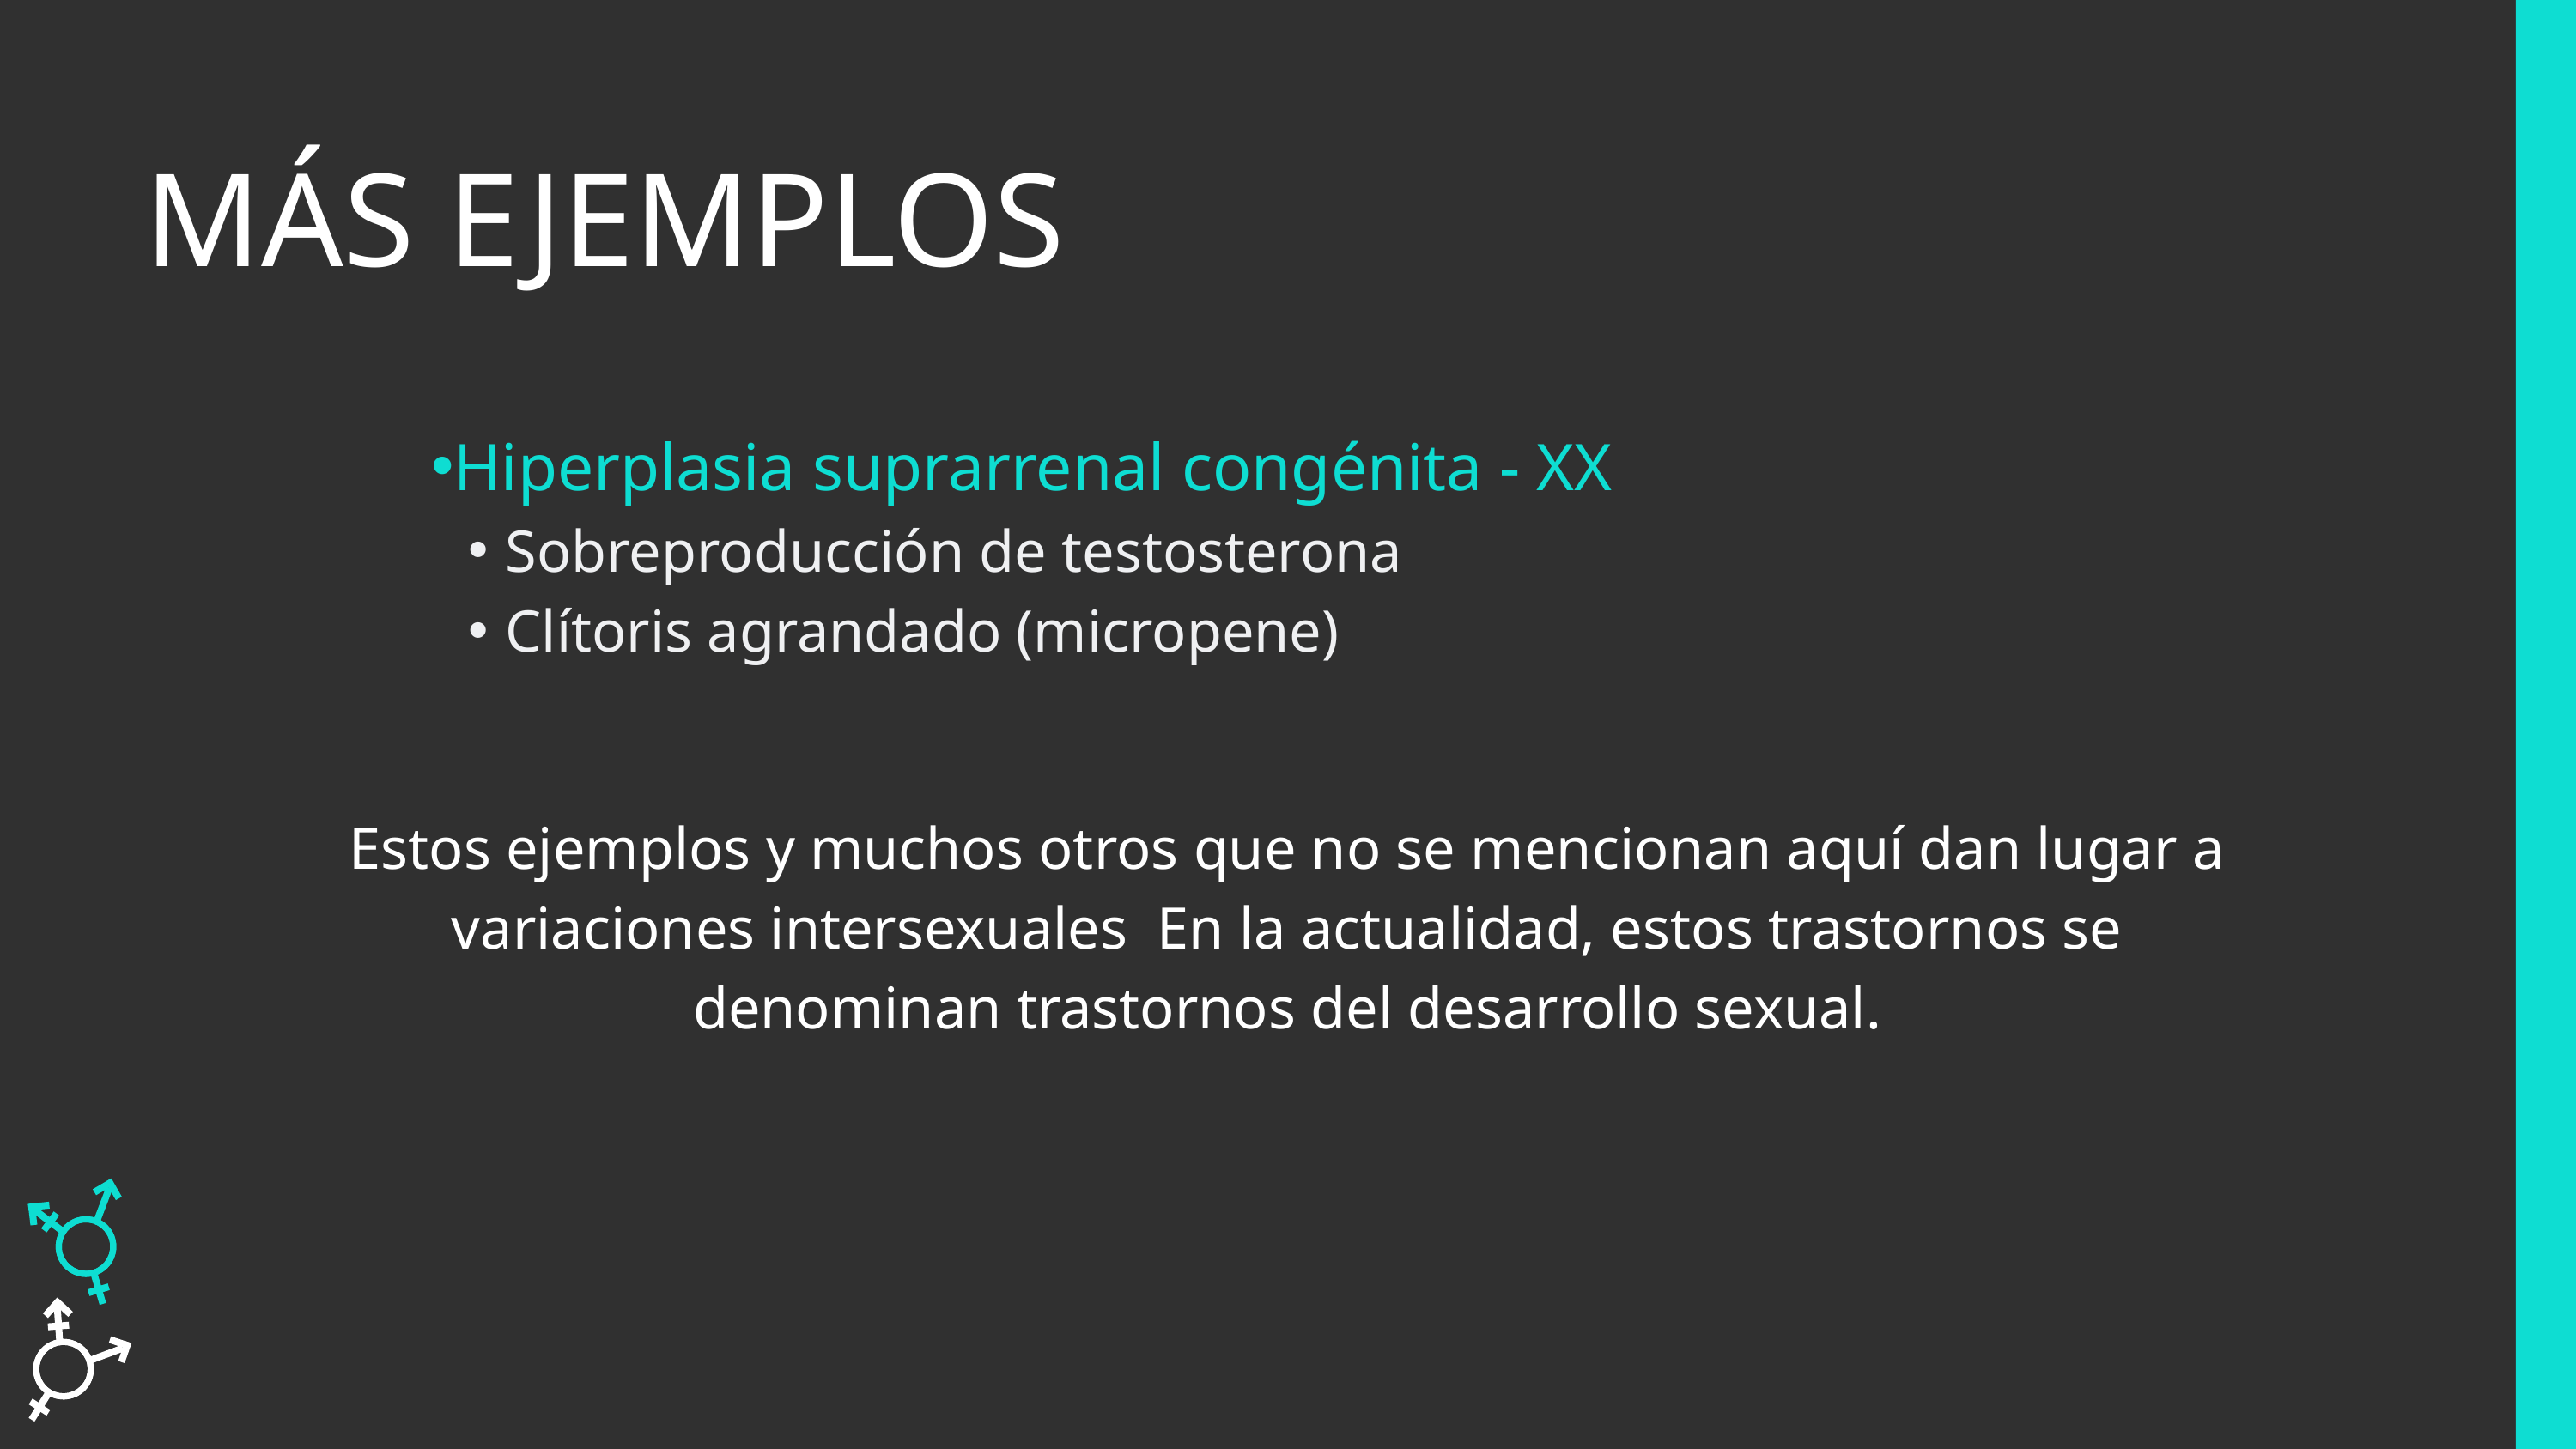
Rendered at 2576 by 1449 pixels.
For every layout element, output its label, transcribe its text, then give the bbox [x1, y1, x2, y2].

text_box Hiperplasia suprarrenal congénita - XX Sobreproducción de testosterona Clítoris agrandado (micropene) [431, 413, 2145, 664]
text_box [6, 1152, 151, 1302]
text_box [1, 1276, 145, 1426]
text_box MÁS EJEMPLOS [144, 163, 2432, 293]
text_box [2515, 0, 2576, 1449]
text_box Estos ejemplos y muchos otros que no se mencionan aquí dan lugar a variaciones intersexuales En la actualidad, estos trastornos se denominan trastornos del desarrollo sexual. [320, 800, 2256, 1041]
